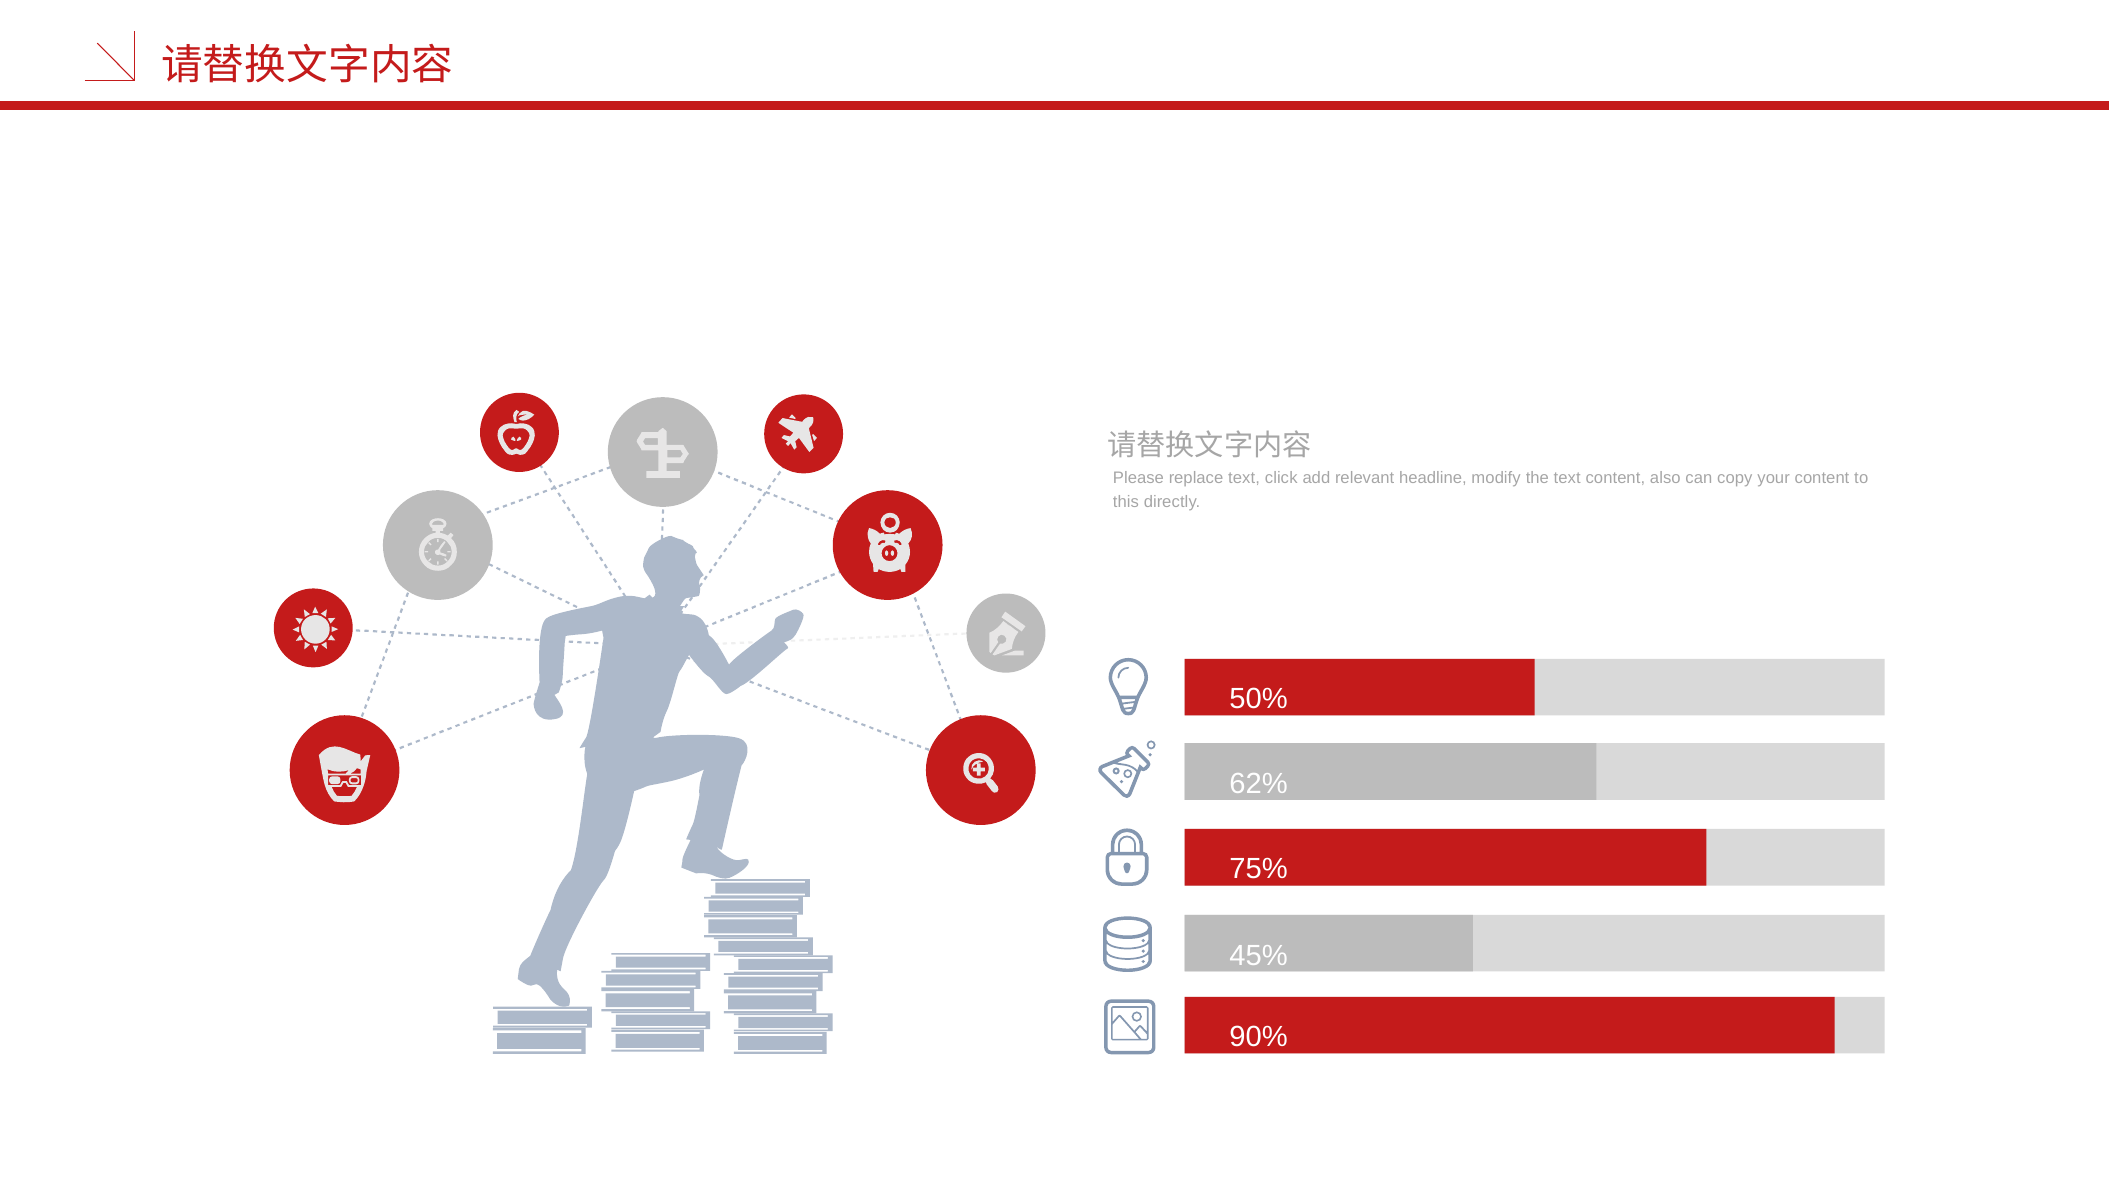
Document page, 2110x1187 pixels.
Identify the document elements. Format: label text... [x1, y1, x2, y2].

text_box [1597, 742, 1886, 801]
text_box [1104, 999, 1156, 1055]
text_box [1184, 828, 1707, 887]
text_box [1836, 996, 1886, 1055]
text_box 62% [1208, 746, 1333, 810]
text_box 90% [1208, 1000, 1333, 1064]
text_box [1184, 996, 1836, 1055]
text_box 45% [1208, 918, 1333, 982]
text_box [269, 388, 1050, 1054]
text_box 75% [1208, 832, 1333, 896]
text_box [1707, 828, 1886, 887]
text_box [1184, 914, 1474, 972]
text_box [1474, 914, 1886, 972]
text_box 请替换文字内容 [145, 22, 500, 94]
text_box 请替换文字内容 [1091, 410, 1335, 469]
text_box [1105, 828, 1149, 886]
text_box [1108, 657, 1149, 716]
text_box Please replace text, click add relevant headline, modify the text content, also can copy your content to this directly. [1097, 455, 1910, 519]
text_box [1098, 740, 1156, 798]
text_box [1103, 916, 1152, 973]
text_box [1536, 658, 1886, 716]
text_box 50% [1208, 662, 1333, 726]
text_box [1184, 658, 1536, 716]
text_box [1184, 742, 1597, 801]
